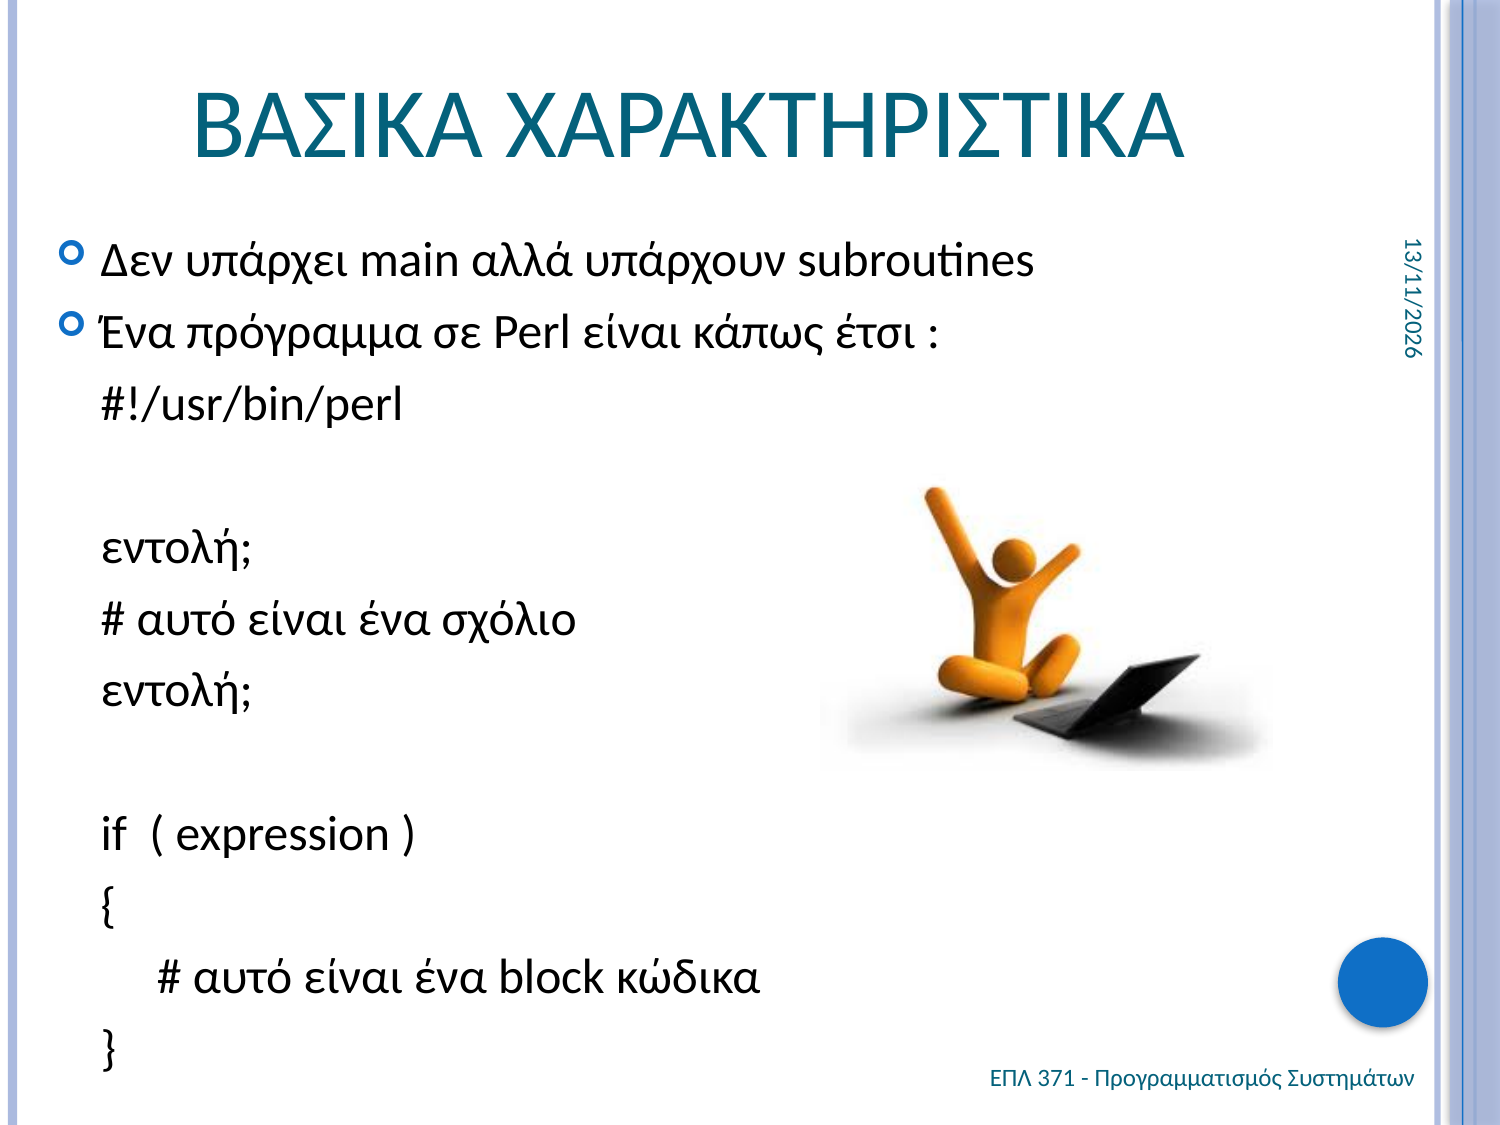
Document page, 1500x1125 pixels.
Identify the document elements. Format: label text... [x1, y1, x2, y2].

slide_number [1383, 43, 1447, 374]
footer ΕΠΛ 371 - Προγραμματισμός Συστημάτων [975, 1046, 1500, 1107]
list Δεν υπάρχει main αλλά υπάρχουν subroutines Ένα πρόγραμμα σε Perl είναι κάπως έτσι : #!/usr/bin/perl εντολή; # αυτό είναι ένα σχόλιο εντολή; if ( expression ) { # αυτό είναι ένα block κώδικα } [41, 219, 1341, 1090]
title Βασικα Χαρακτηριστικα [76, 42, 1302, 186]
picture [820, 432, 1274, 772]
